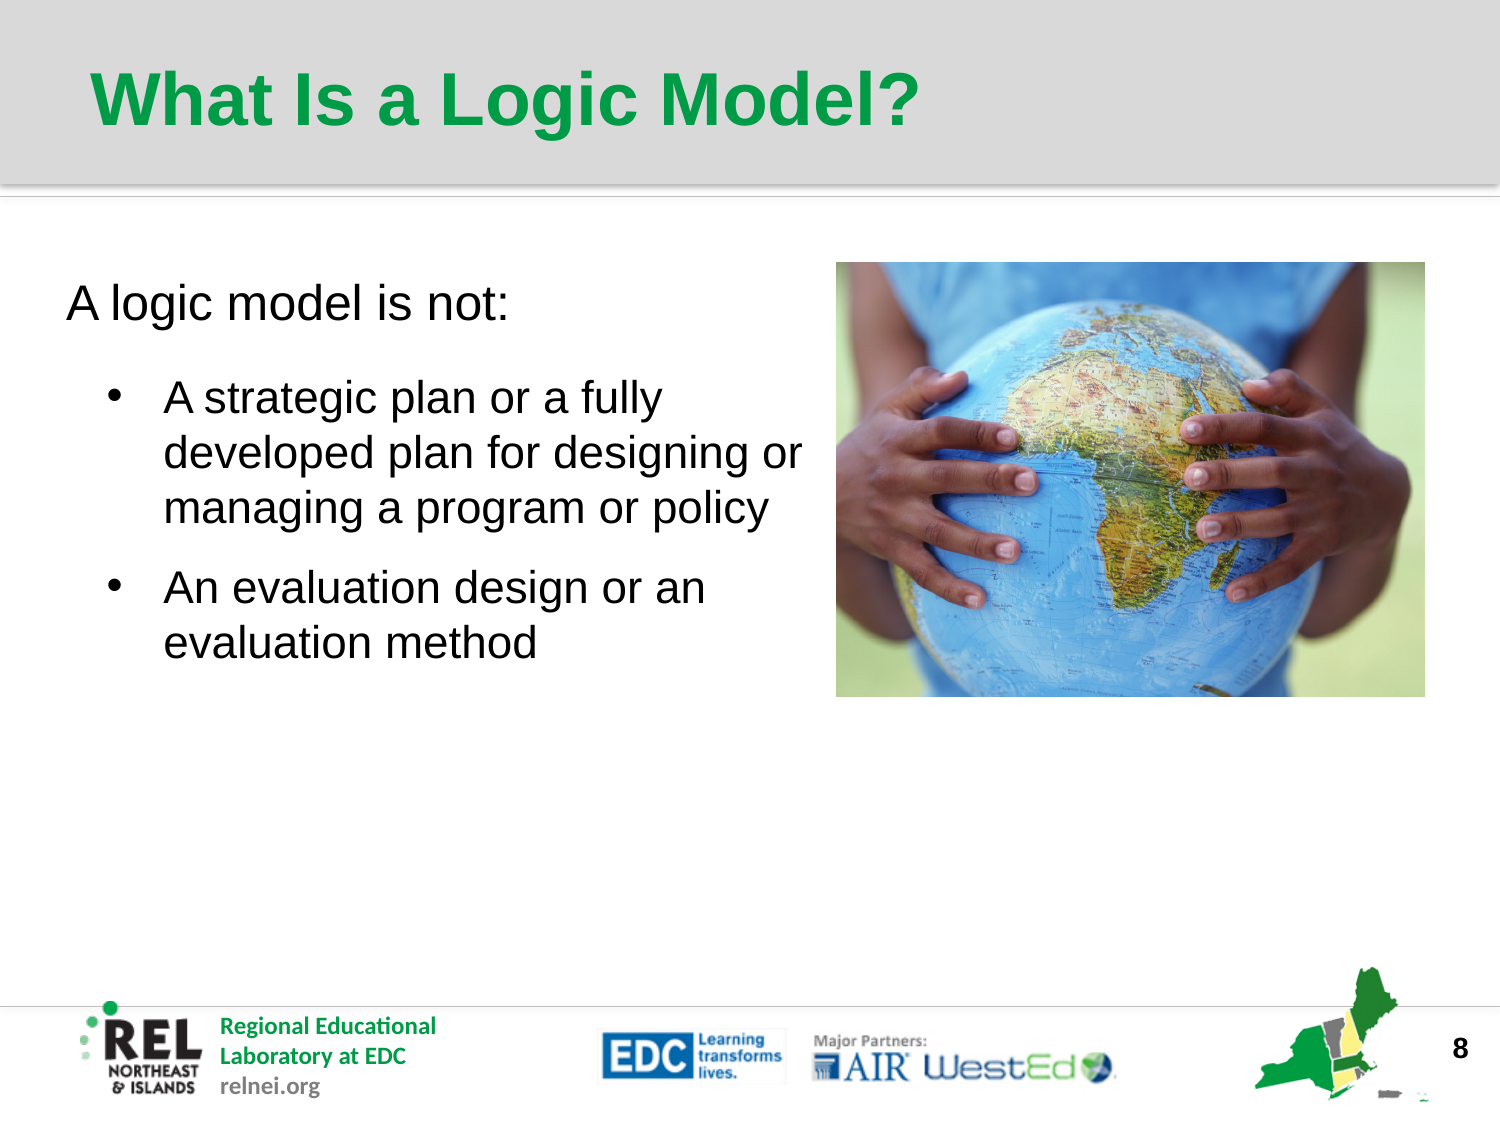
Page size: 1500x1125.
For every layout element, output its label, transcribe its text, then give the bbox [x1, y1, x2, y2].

slide_number 8 [1392, 1017, 1484, 1077]
title What Is a Logic Model? [75, 25, 1425, 165]
picture [80, 1001, 227, 1108]
picture [1245, 964, 1442, 1103]
list A logic model is not: A strategic plan or a fully developed plan for designing or managing a program or policy An evaluation design or an evaluation method [51, 262, 837, 982]
picture [836, 262, 1426, 697]
picture [594, 1028, 1138, 1091]
